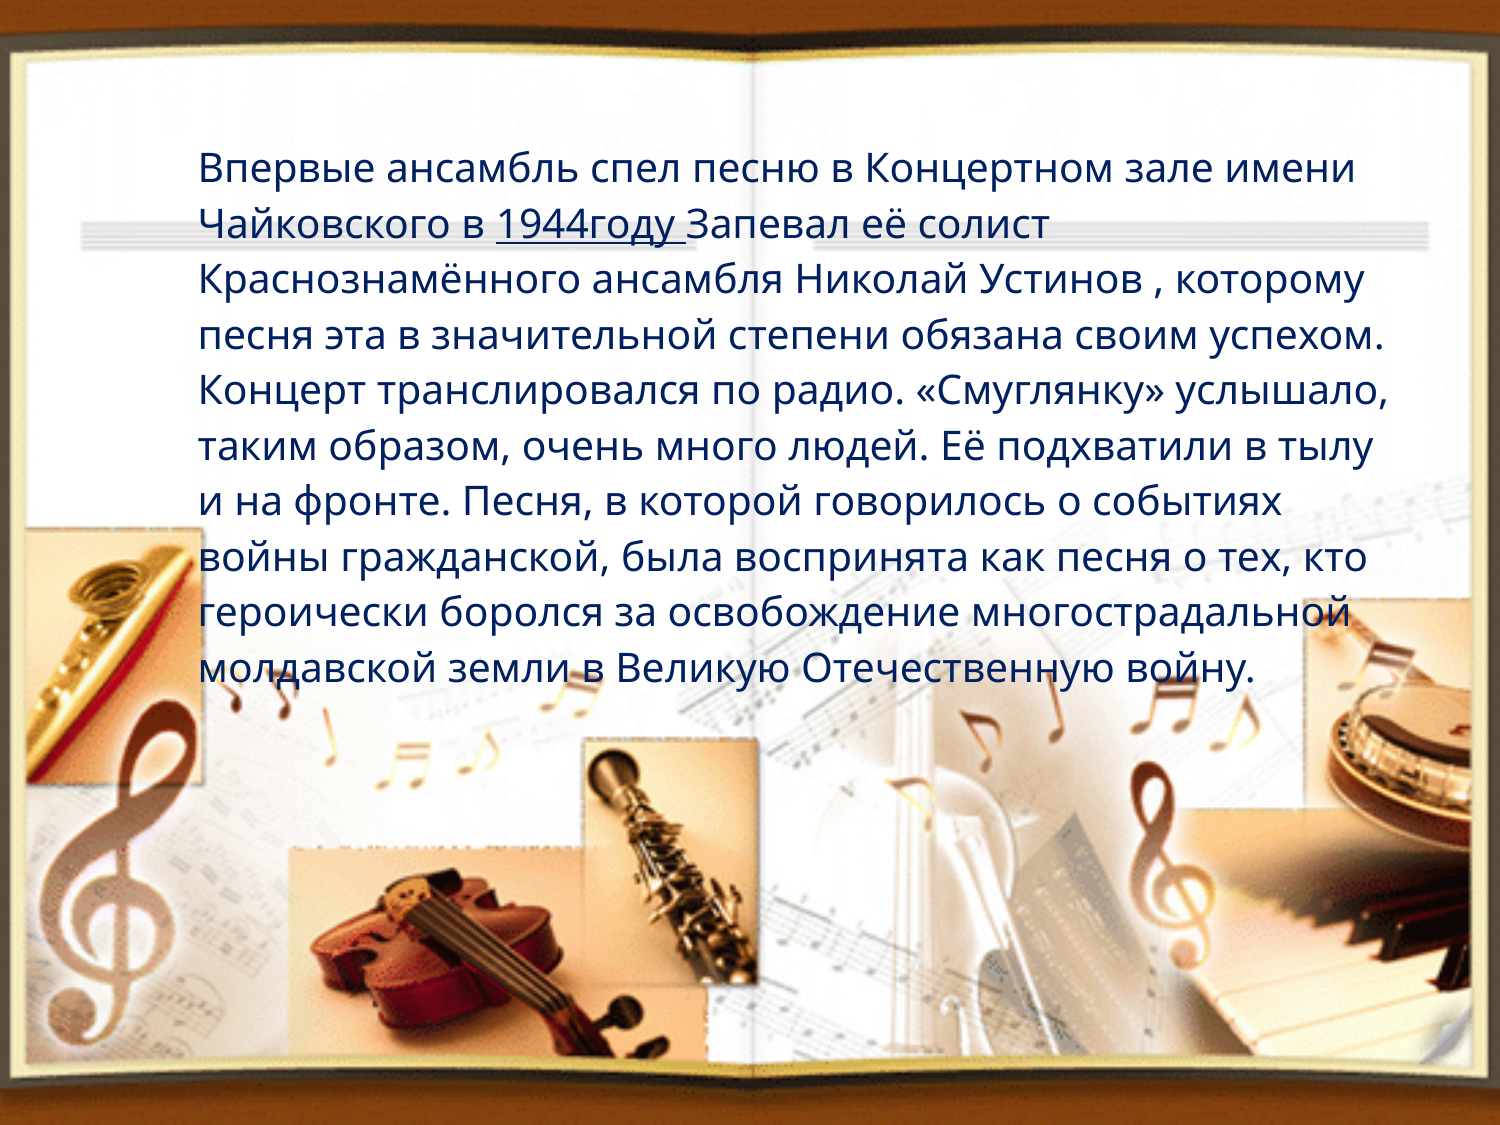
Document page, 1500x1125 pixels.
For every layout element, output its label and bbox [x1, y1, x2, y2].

list [0, 0, 1500, 1125]
